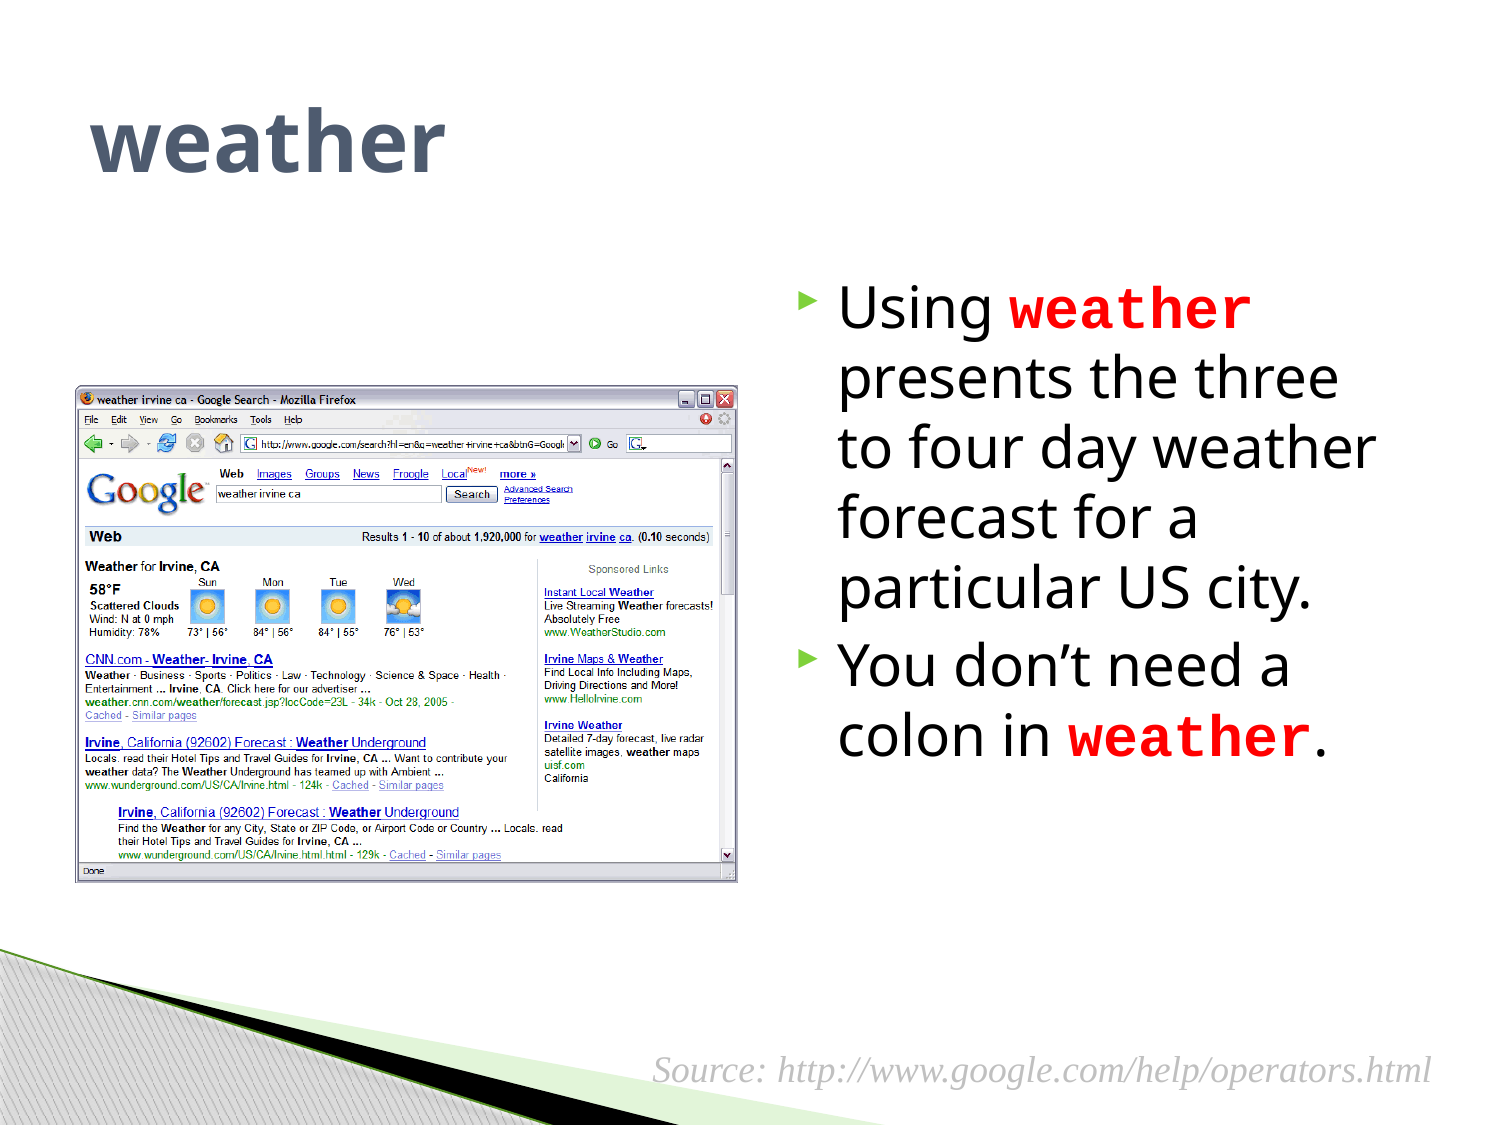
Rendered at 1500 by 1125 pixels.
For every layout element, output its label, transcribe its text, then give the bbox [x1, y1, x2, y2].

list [74, 384, 738, 883]
text_box Source: http://www.google.com/help/operators.html [637, 1037, 1475, 1098]
list Using weather presents the three to four day weather forecast for a particular US city. You don’t need a colon in weather. [762, 262, 1425, 1005]
title weather [75, 45, 1425, 233]
